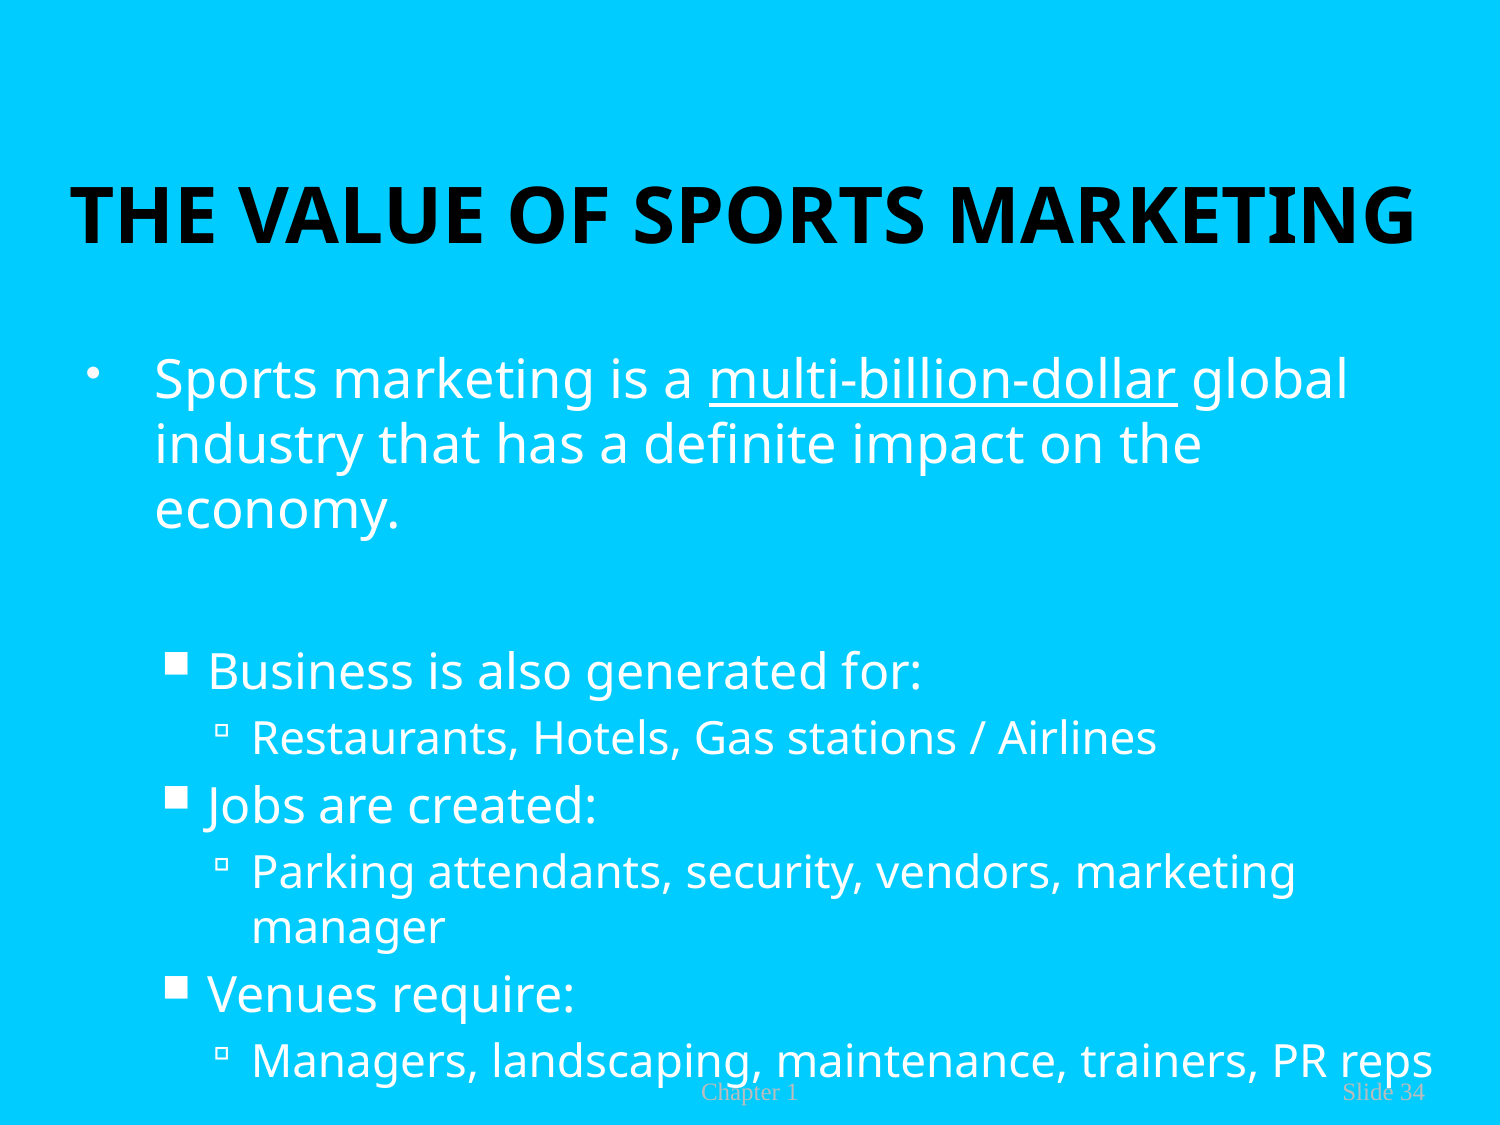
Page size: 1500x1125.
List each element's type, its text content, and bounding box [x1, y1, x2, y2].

footer Chapter 1 [512, 1052, 988, 1113]
slide_number Slide 34 [1299, 1052, 1425, 1113]
title THE VALUE OF SPORTS MARKETING [50, 112, 1438, 313]
list Sports marketing is a multi-billion-dollar global industry that has a definite impact on the economy. Business is also generated for: Restaurants, Hotels, Gas stations / Airlines Jobs are created: Parking attendants, security, vendors, marketing manager Venues require: Managers, landscaping, maintenance, trainers, PR reps [50, 337, 1450, 1100]
